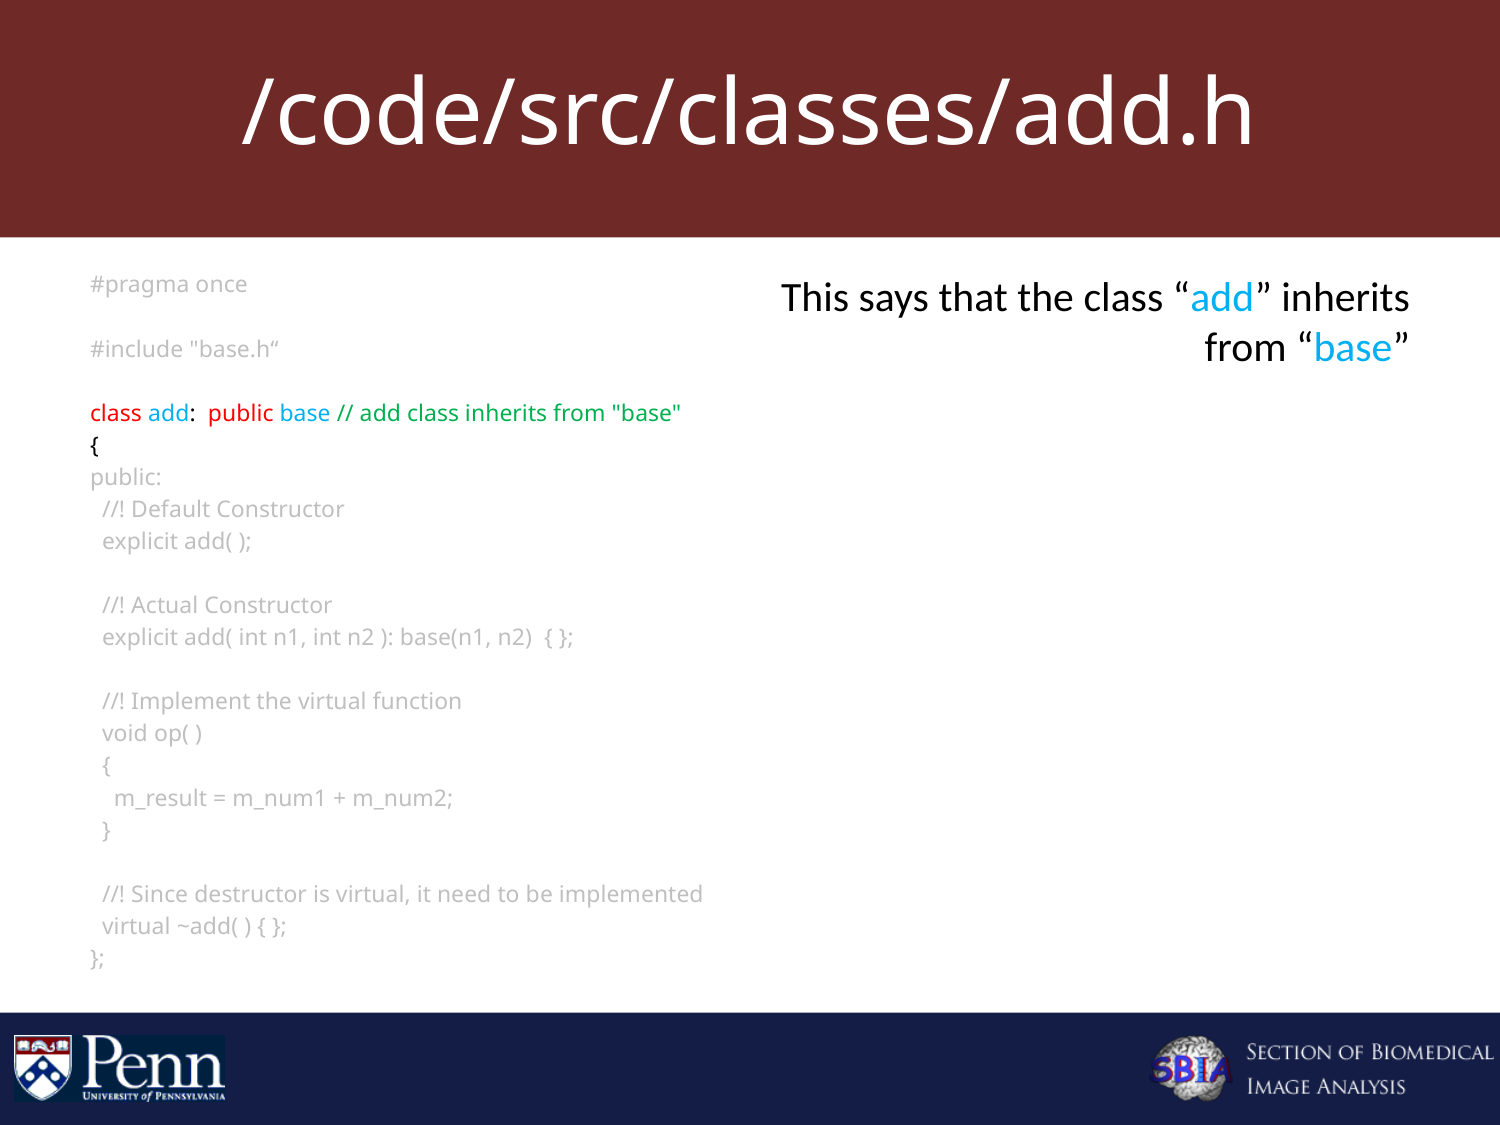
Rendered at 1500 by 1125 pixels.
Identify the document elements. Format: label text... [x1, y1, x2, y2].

title /code/src/classes/add.h [75, 45, 1425, 238]
text_box This says that the class “add” inherits from “base” [749, 262, 1425, 1013]
list #pragma once #include "base.h“ class add: public base // add class inherits from "base" { public: //! Default Constructor explicit add( ); //! Actual Constructor explicit add( int n1, int n2 ): base(n1, n2) { }; //! Implement the virtual function void op( ) { m_result = m_num1 + m_num2; } //! Since destructor is virtual, it need to be implemented virtual ~add( ) { }; }; [75, 262, 749, 1013]
picture [1149, 1034, 1494, 1103]
picture [14, 1035, 225, 1102]
